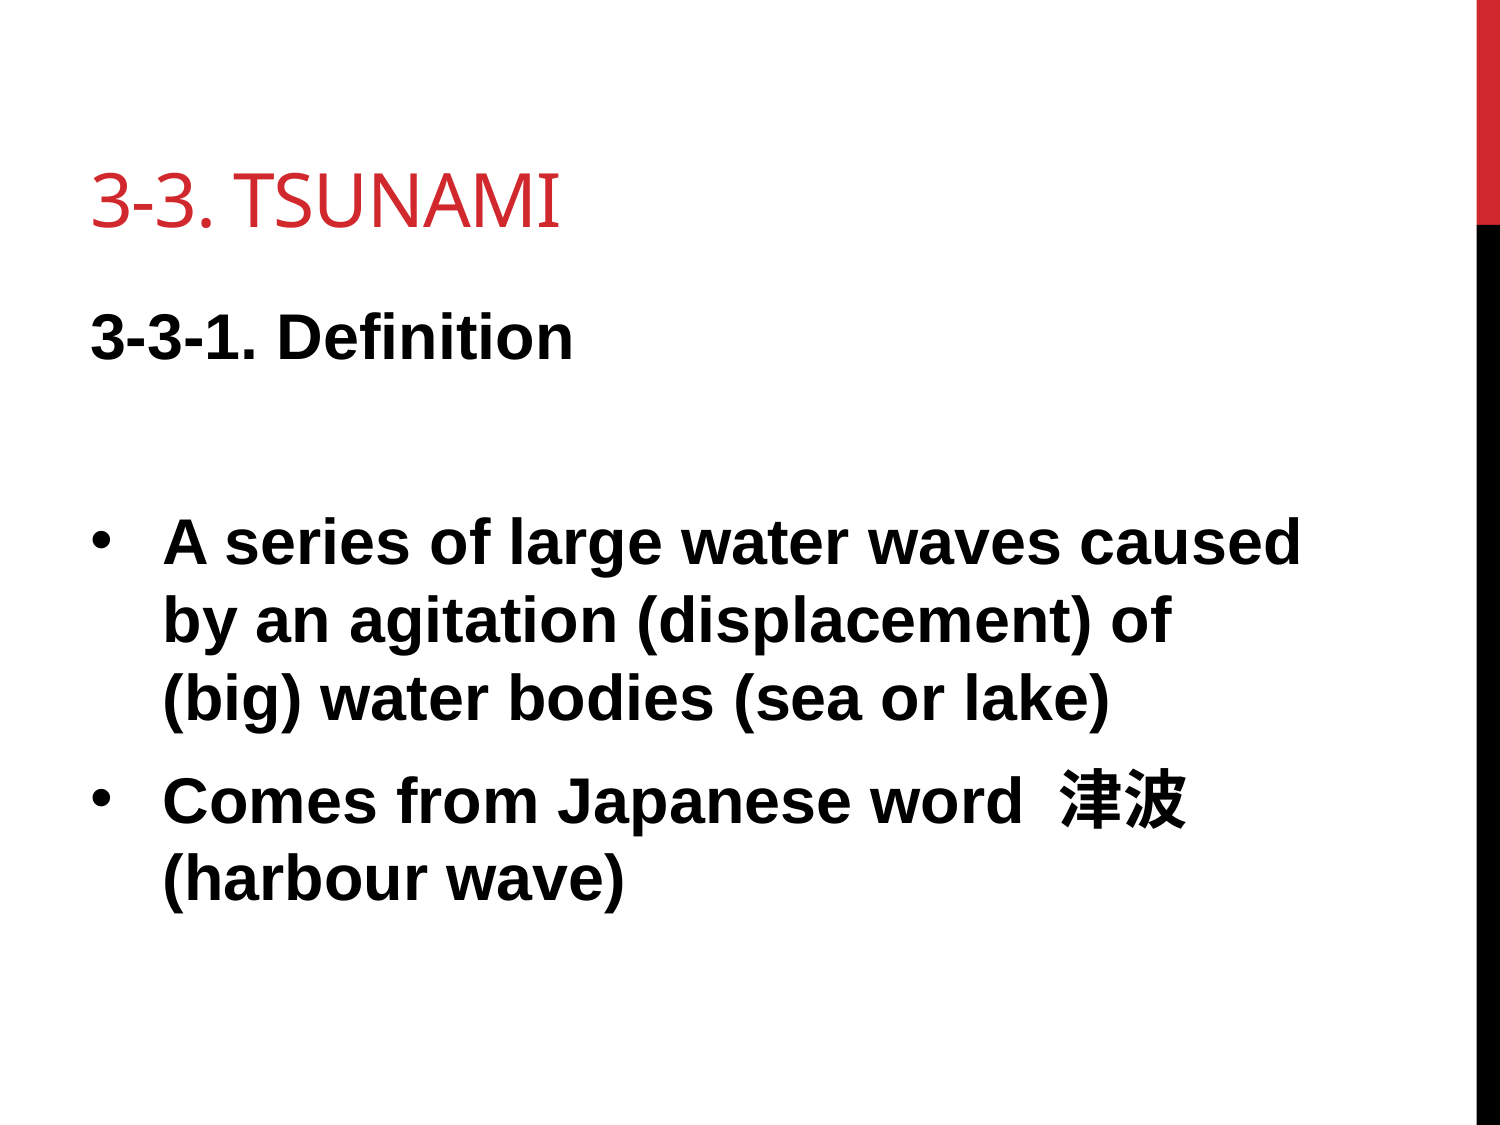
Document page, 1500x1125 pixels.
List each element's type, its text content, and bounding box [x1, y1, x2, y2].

list 3-3-1. Definition A series of large water waves caused by an agitation (displacement) of (big) water bodies (sea or lake) Comes from Japanese word 津波 (harbour wave) [75, 287, 1325, 1005]
title 3-3. tsunami [75, 25, 1400, 250]
